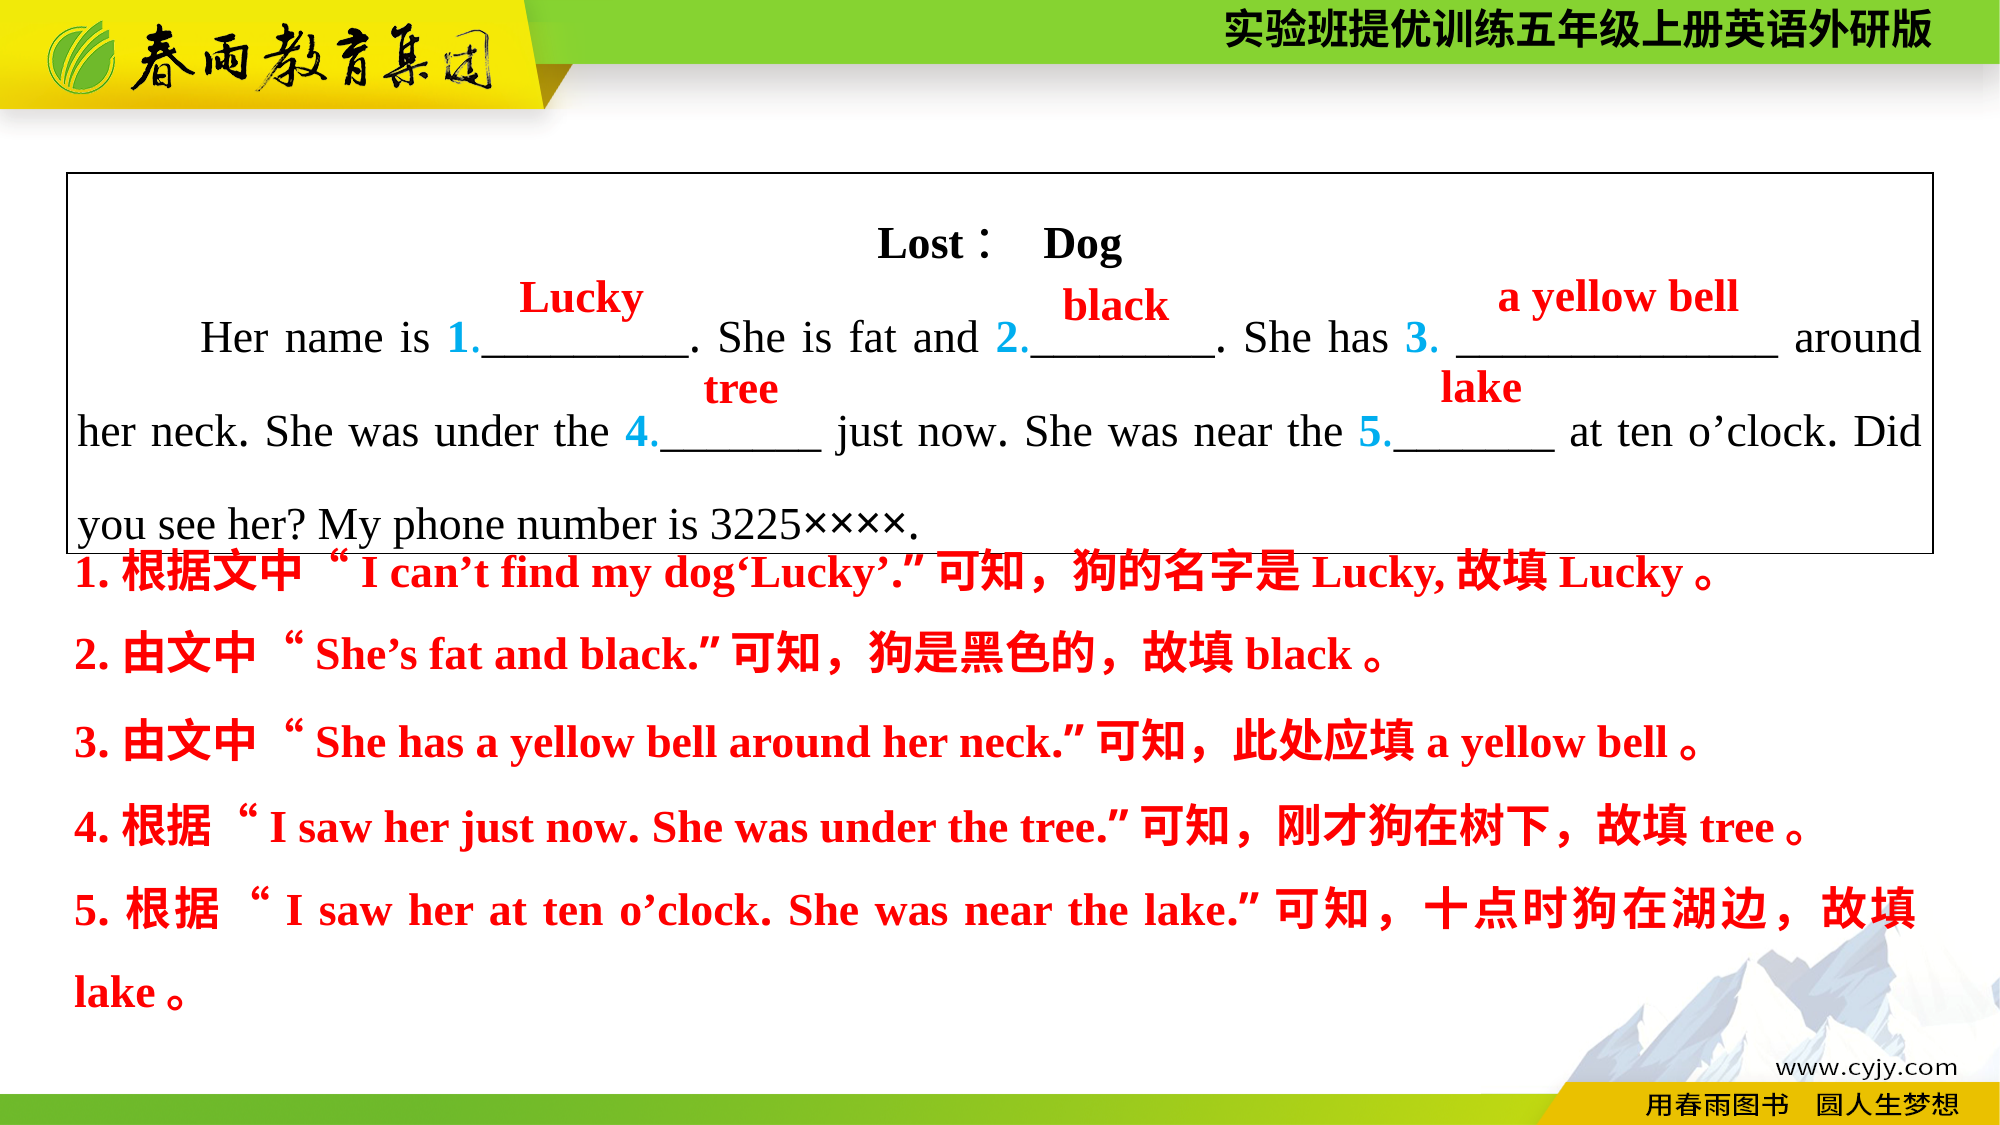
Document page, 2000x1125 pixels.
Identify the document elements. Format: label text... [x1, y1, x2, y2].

text_box black [1047, 267, 1185, 337]
text_box lake [1425, 349, 1537, 420]
text_box 5.根据“I saw her at ten o’clock. She was near the lake.”可知，十点时狗在湖边，故填lake。 [59, 844, 1944, 1025]
list 1.根据文中“I can’t find my dog‘Lucky’.”可知，狗的名字是Lucky,故填Lucky。 [59, 506, 1944, 589]
text_box tree [688, 349, 794, 420]
text_box 4.根据“I saw her just now. She was under the tree.”可知，刚才狗在树下，故填tree。 [59, 761, 1944, 844]
text_box Lucky [504, 259, 659, 330]
text_box a yellow bell [1482, 258, 1755, 329]
text_box 2.由文中“She’s fat and black.”可知，狗是黑色的，故填black。 [59, 589, 1944, 676]
table_header Lost： Dog Her name is 1._________. She is fat and 2.________. She has 3. ______________ around her neck. She was under the 4._______ just now. She was near the 5._______ at ten o’clock. Did you see her? My phone number is 3225××××. [68, 174, 1932, 506]
text_box 3.由文中“She has a yellow bell around her neck.”可知，此处应填a yellow bell。 [59, 676, 1944, 761]
picture [0, 0, 2000, 1125]
